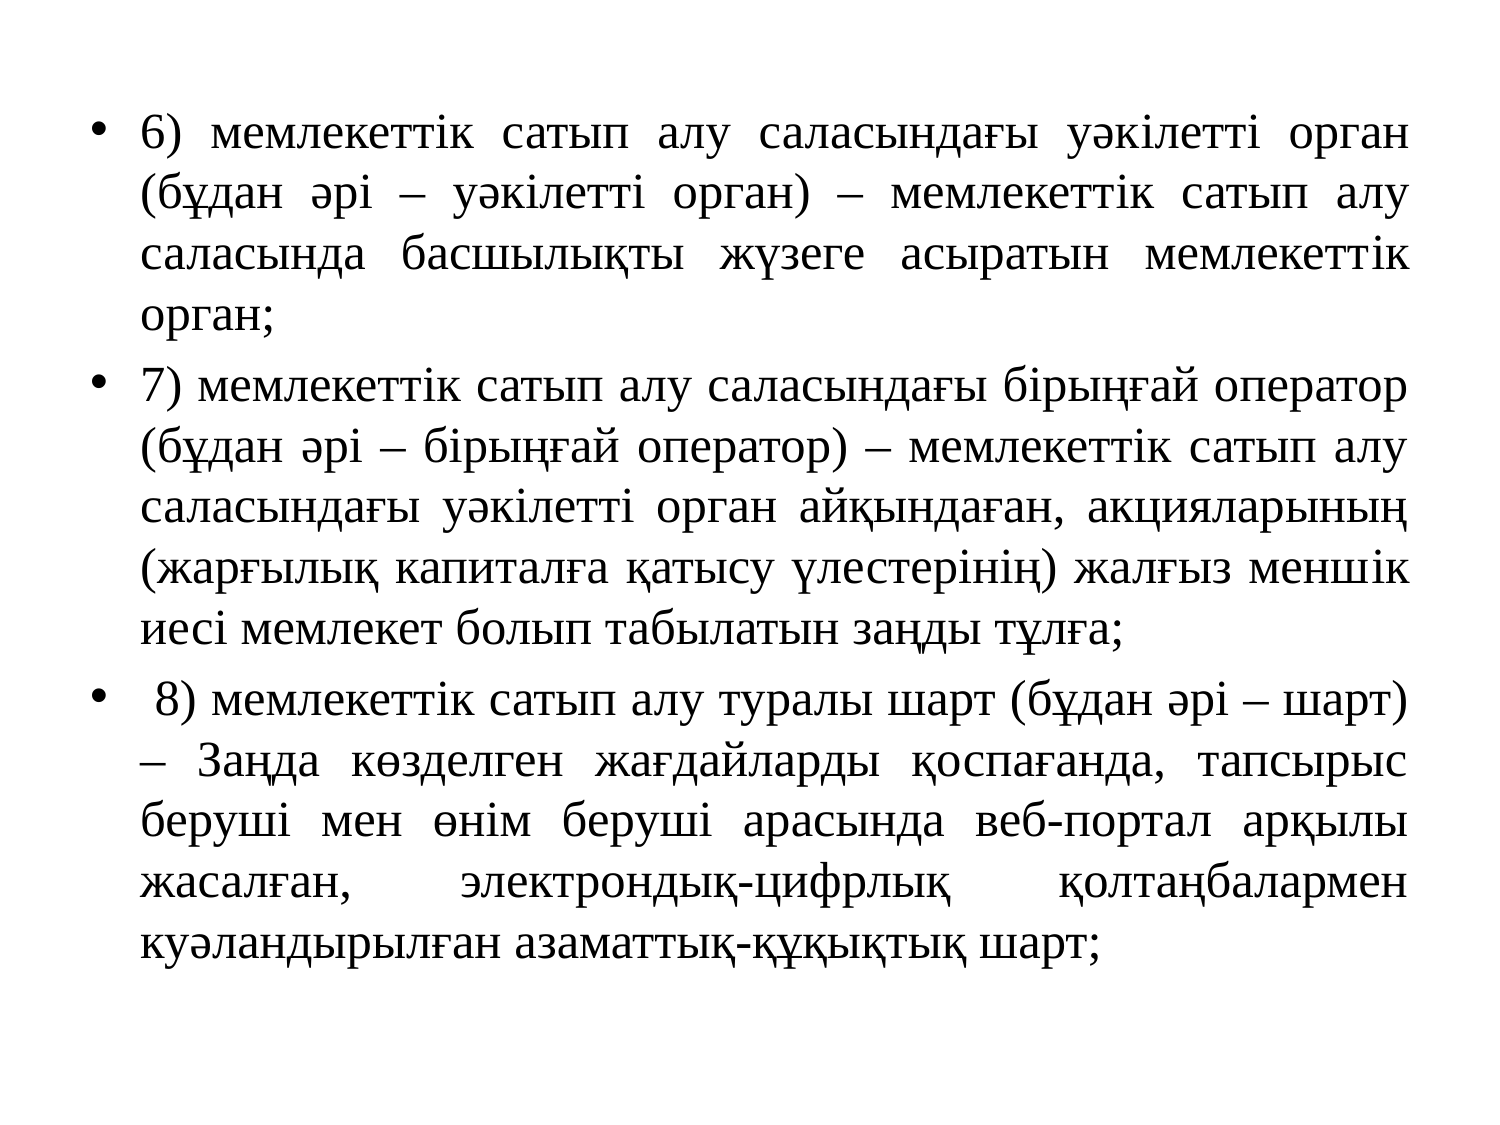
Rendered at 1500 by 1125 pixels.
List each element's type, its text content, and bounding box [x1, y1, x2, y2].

list 6) мемлекеттiк сатып алу саласындағы уәкiлеттi орган (бұдан әрi – уәкiлеттi орган) – мемлекеттiк сатып алу саласында басшылықты жүзеге асыратын мемлекеттiк орган; 7) мемлекеттiк сатып алу саласындағы бірыңғай оператор (бұдан әрі – бірыңғай оператор) – мемлекеттік сатып алу саласындағы уәкілетті орган айқындаған, акцияларының (жарғылық капиталға қатысу үлестерінің) жалғыз меншiк иесi мемлекет болып табылатын заңды тұлға; 8) мемлекеттiк сатып алу туралы шарт (бұдан әрі – шарт) – Заңда көзделген жағдайларды қоспағанда, тапсырыс беруші мен өнім беруші арасында веб-портал арқылы жасалған, электрондық-цифрлық қолтаңбалармен куәландырылған азаматтық-құқықтық шарт; [75, 90, 1425, 1005]
